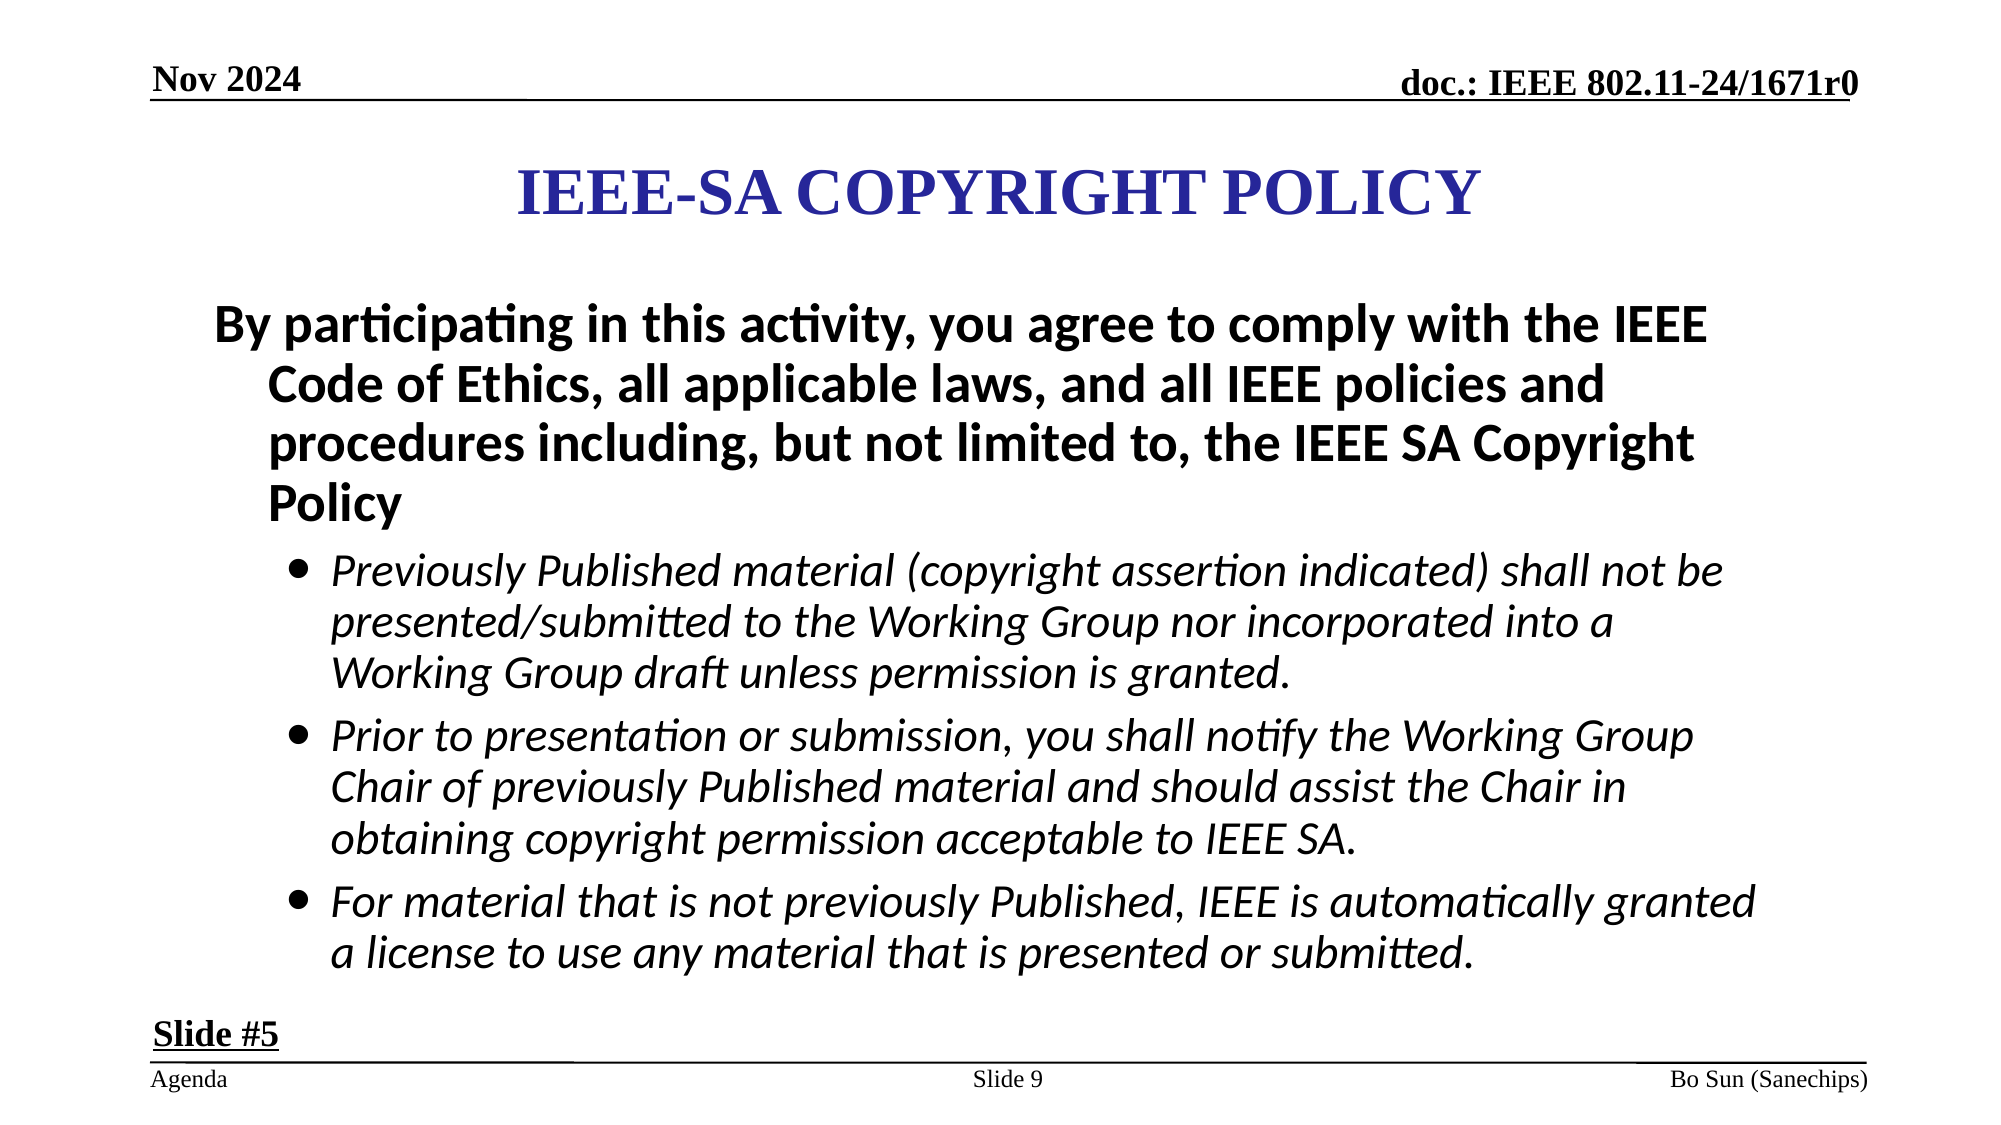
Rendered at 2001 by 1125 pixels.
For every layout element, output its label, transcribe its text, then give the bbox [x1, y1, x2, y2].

text_box IEEE-SA COPYRIGHT POLICY [362, 100, 1638, 276]
footer Bo Sun (Sanechips) [1171, 1061, 1869, 1093]
text_box Slide #5 [138, 1002, 295, 1062]
slide_number Slide [949, 1061, 1067, 1123]
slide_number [152, 54, 563, 100]
text_box By participating in this activity, you agree to comply with the IEEE Code of Ethics, all applicable laws, and all IEEE policies and procedures including, but not limited to, the IEEE SA Copyright Policy Previously Published material (copyright assertion indicated) shall not be presented/submitted to the Working Group nor incorporated into a Working Group draft unless permission is granted. Prior to presentation or submission, you shall notify the Working Group Chair of previously Published material and should assist the Chair in obtaining copyright permission acceptable to IEEE SA. For material that is not previously Published, IEEE is automatically granted a license to use any material that is presented or submitted. [200, 287, 1800, 988]
